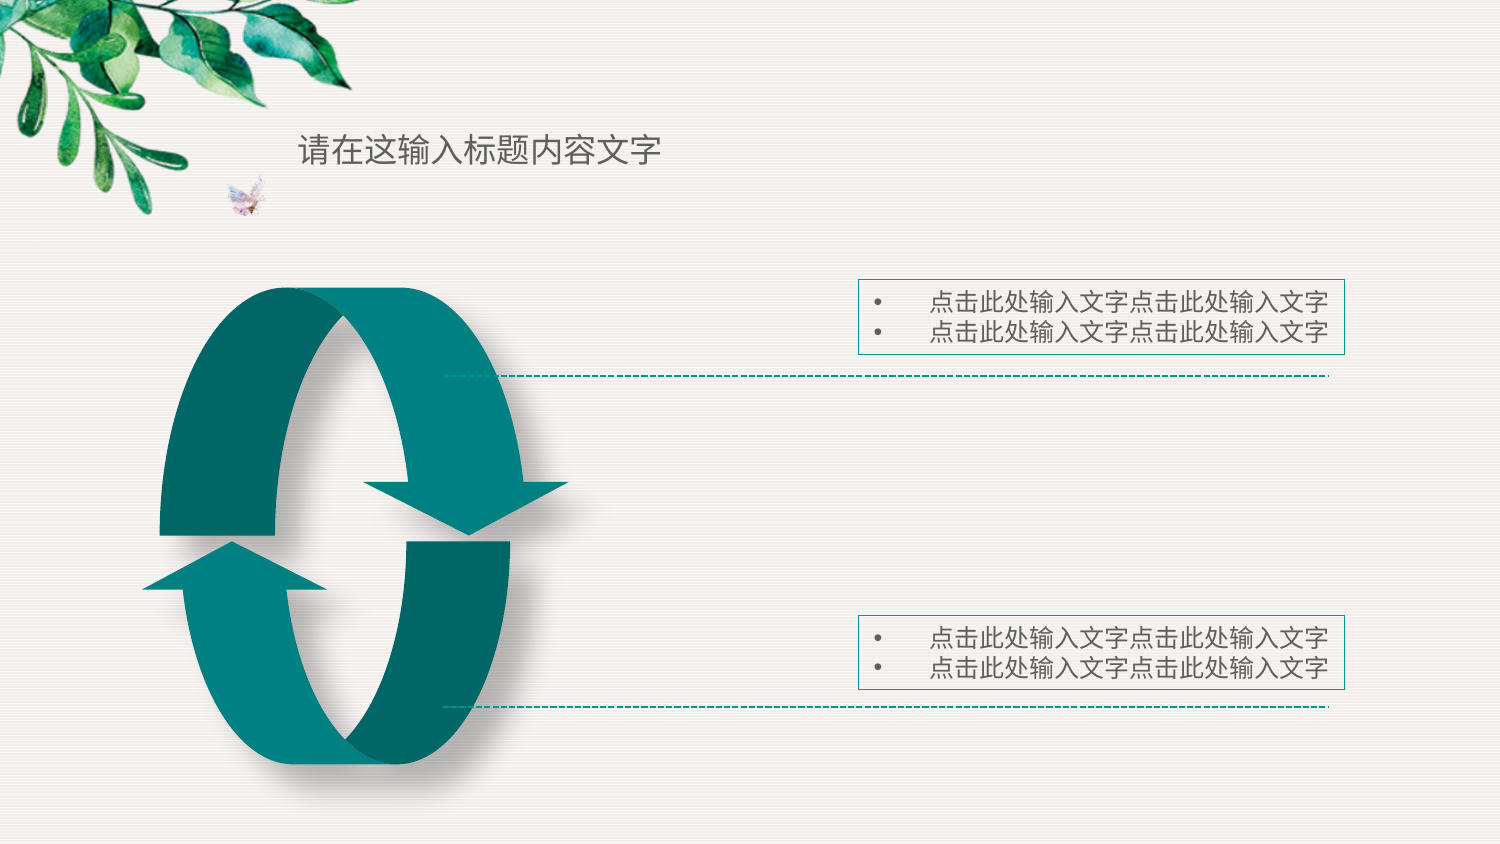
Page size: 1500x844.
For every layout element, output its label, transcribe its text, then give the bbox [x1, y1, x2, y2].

picture [0, 0, 385, 245]
text_box [141, 540, 511, 766]
text_box [158, 286, 570, 537]
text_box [442, 279, 1348, 377]
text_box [442, 614, 1348, 707]
text_box 请在这输入标题内容文字 [427, 122, 918, 177]
